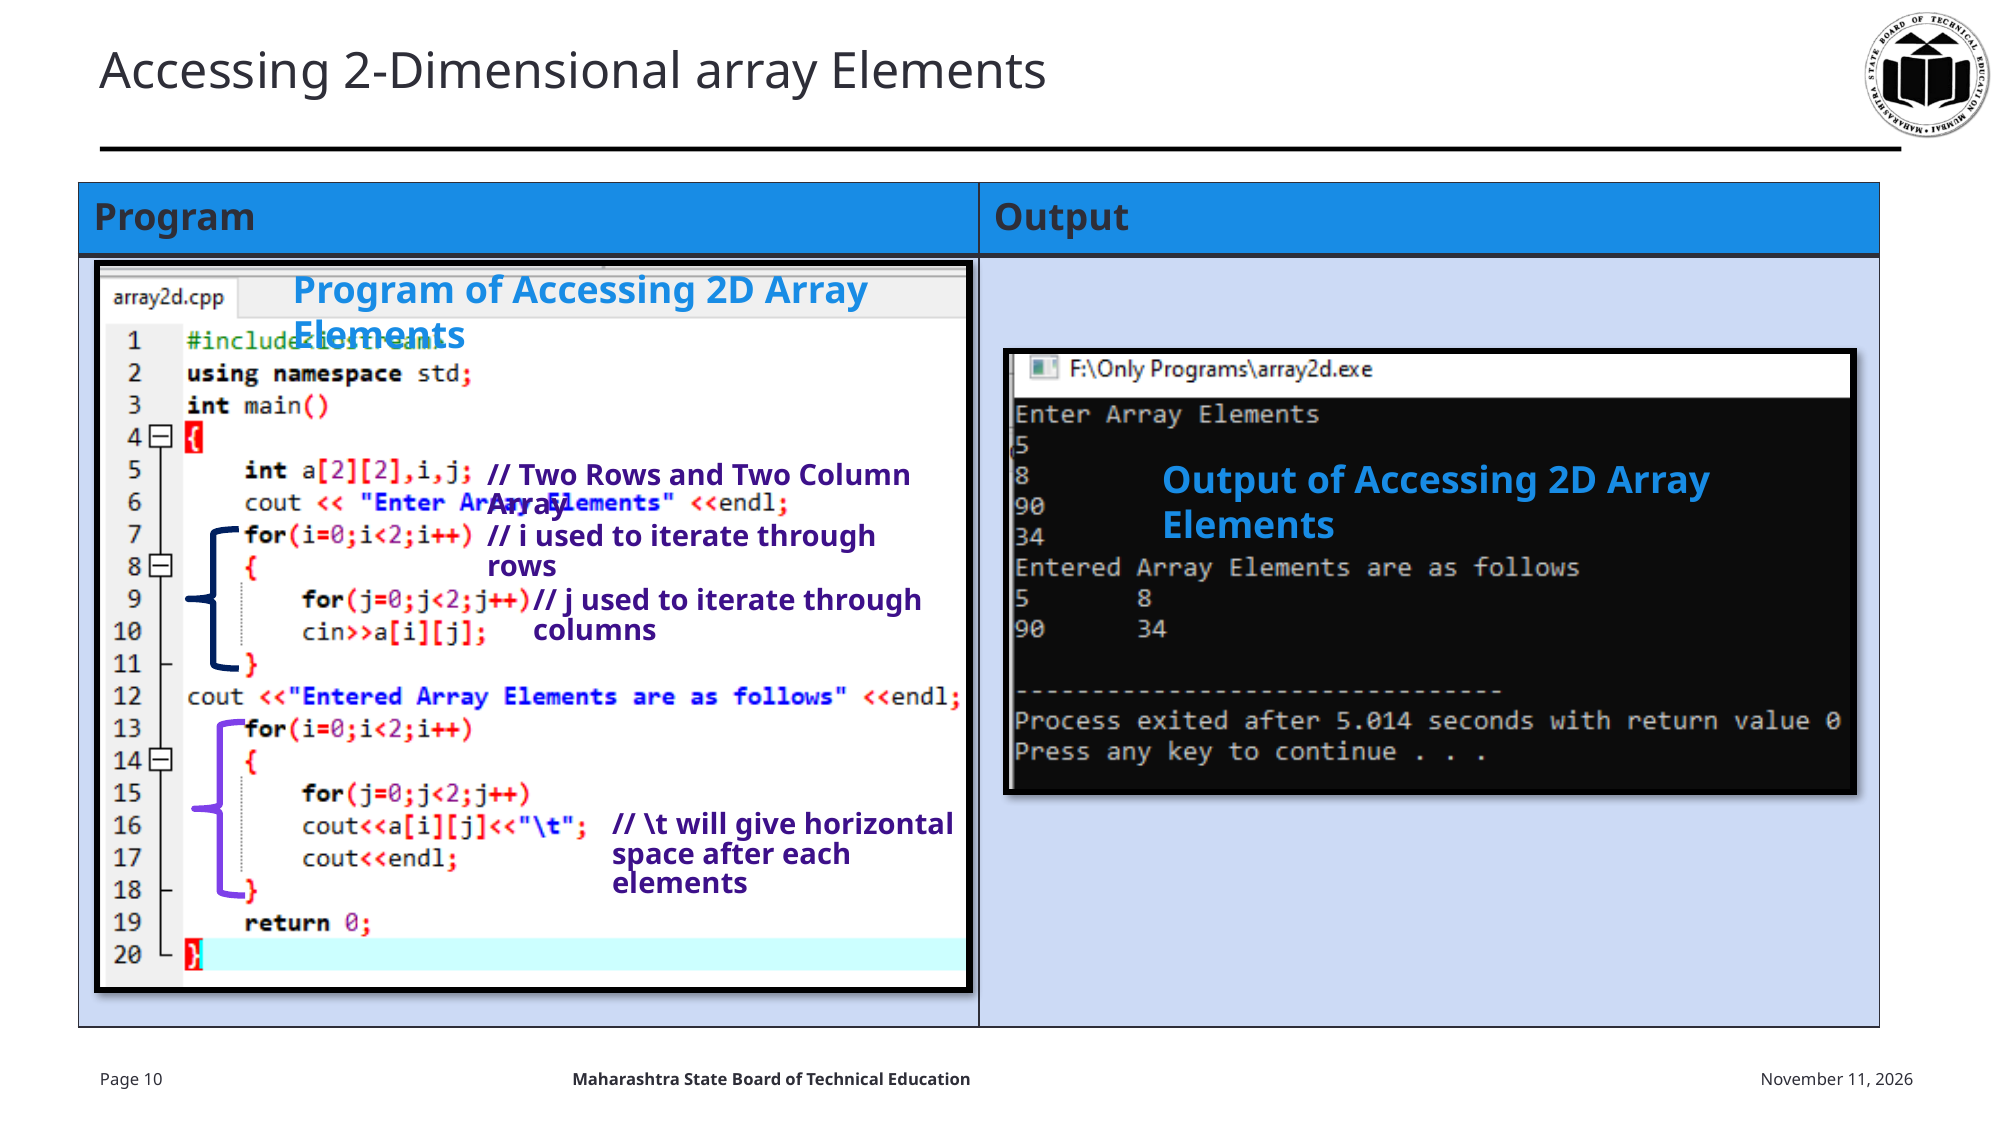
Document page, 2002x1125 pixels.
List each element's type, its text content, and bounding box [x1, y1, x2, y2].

table_header Output [980, 183, 1879, 253]
text_box Program of Accessing 2D Array Elements [277, 259, 982, 352]
picture [99, 265, 967, 988]
table_header Program [79, 183, 978, 253]
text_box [611, 354, 1851, 872]
picture [1852, 0, 2001, 149]
table_cell [79, 258, 978, 1026]
title Accessing 2-Dimensional array Elements [99, 48, 1901, 145]
table_cell [980, 258, 1879, 1026]
